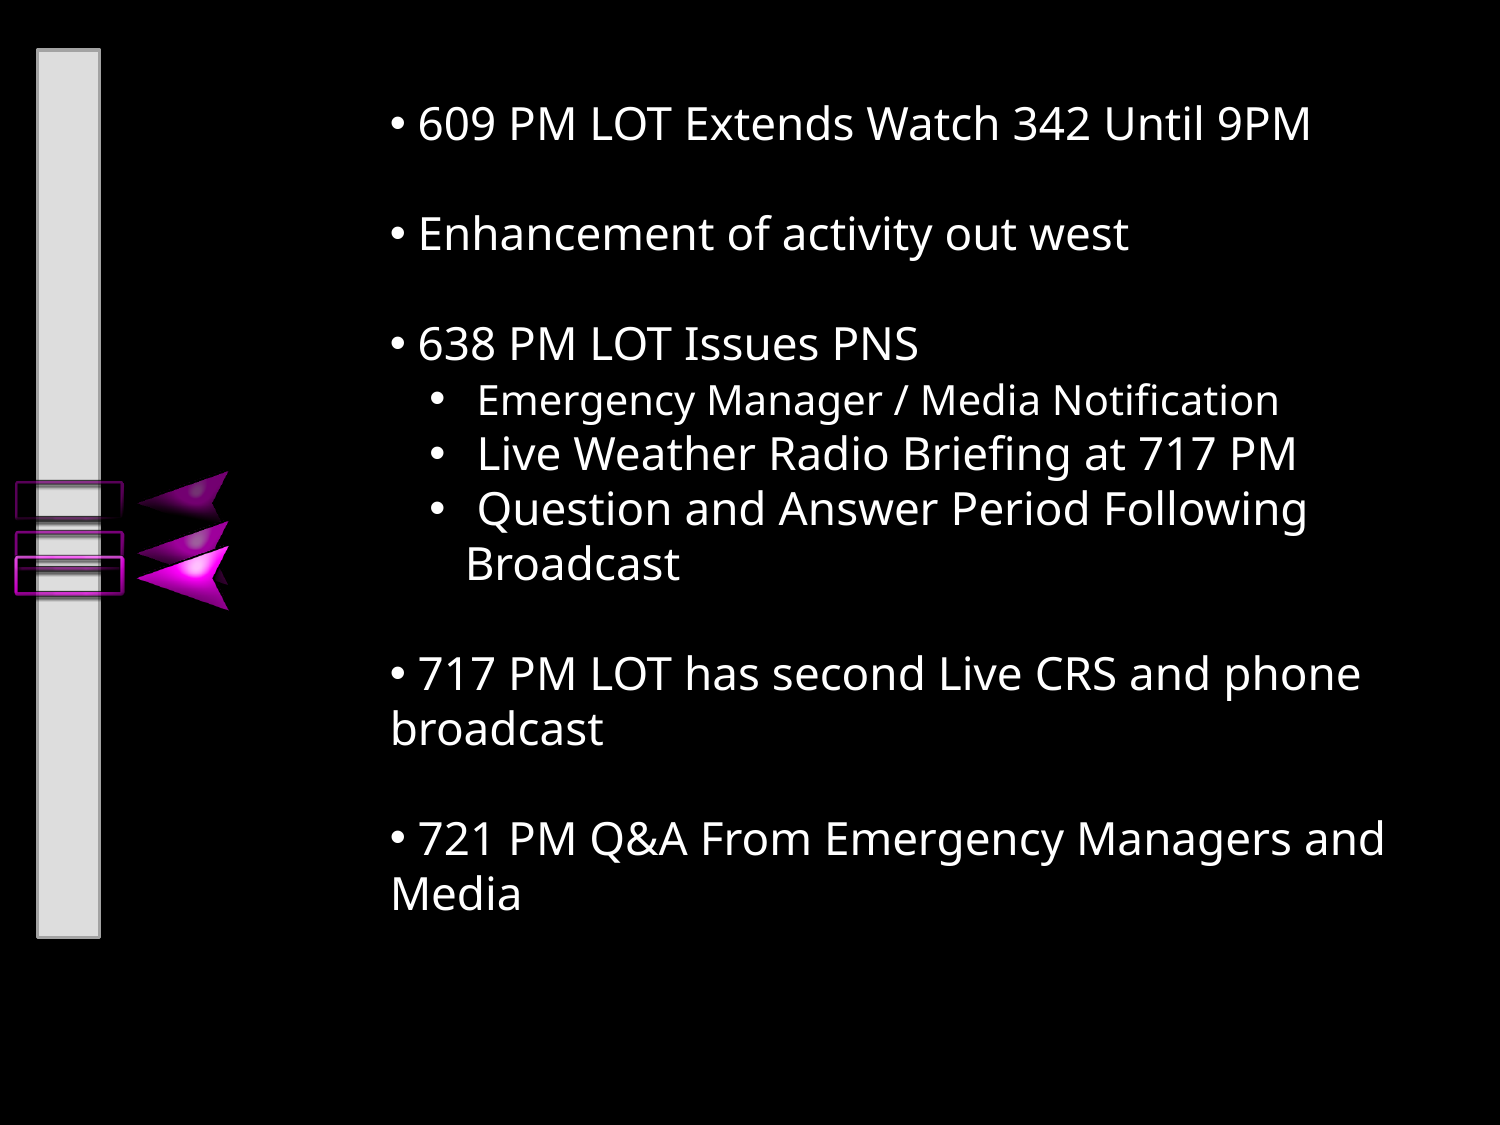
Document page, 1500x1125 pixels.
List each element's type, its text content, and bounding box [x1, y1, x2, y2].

text_box [36, 612, 101, 939]
text_box [36, 48, 101, 473]
picture [0, 449, 243, 639]
text_box 609 PM LOT Extends Watch 342 Until 9PM Enhancement of activity out west 638 PM LOT Issues PNS Emergency Manager / Media Notification Live Weather Radio Briefing at 717 PM Question and Answer Period Following Broadcast 717 PM LOT has second Live CRS and phone broadcast 721 PM Q&A From Emergency Managers and Media [375, 87, 1463, 927]
